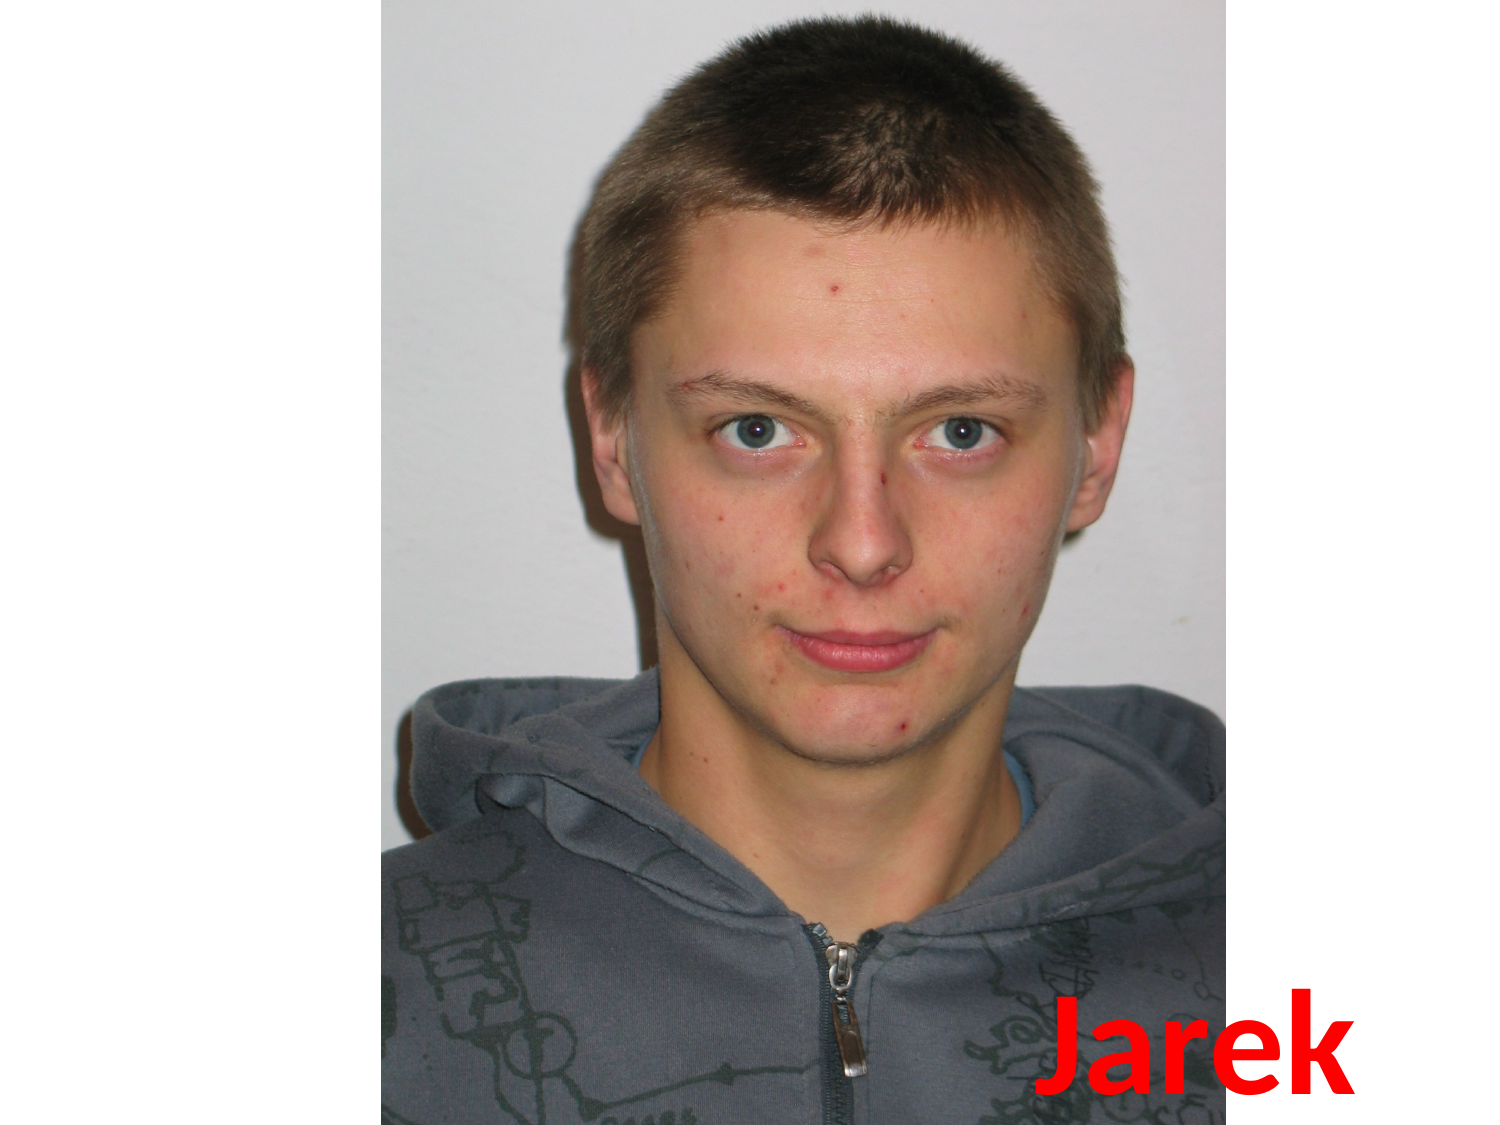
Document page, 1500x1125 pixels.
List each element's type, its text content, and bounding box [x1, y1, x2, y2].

text_box Jarek [1229, 937, 1500, 1125]
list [381, 0, 1226, 1125]
